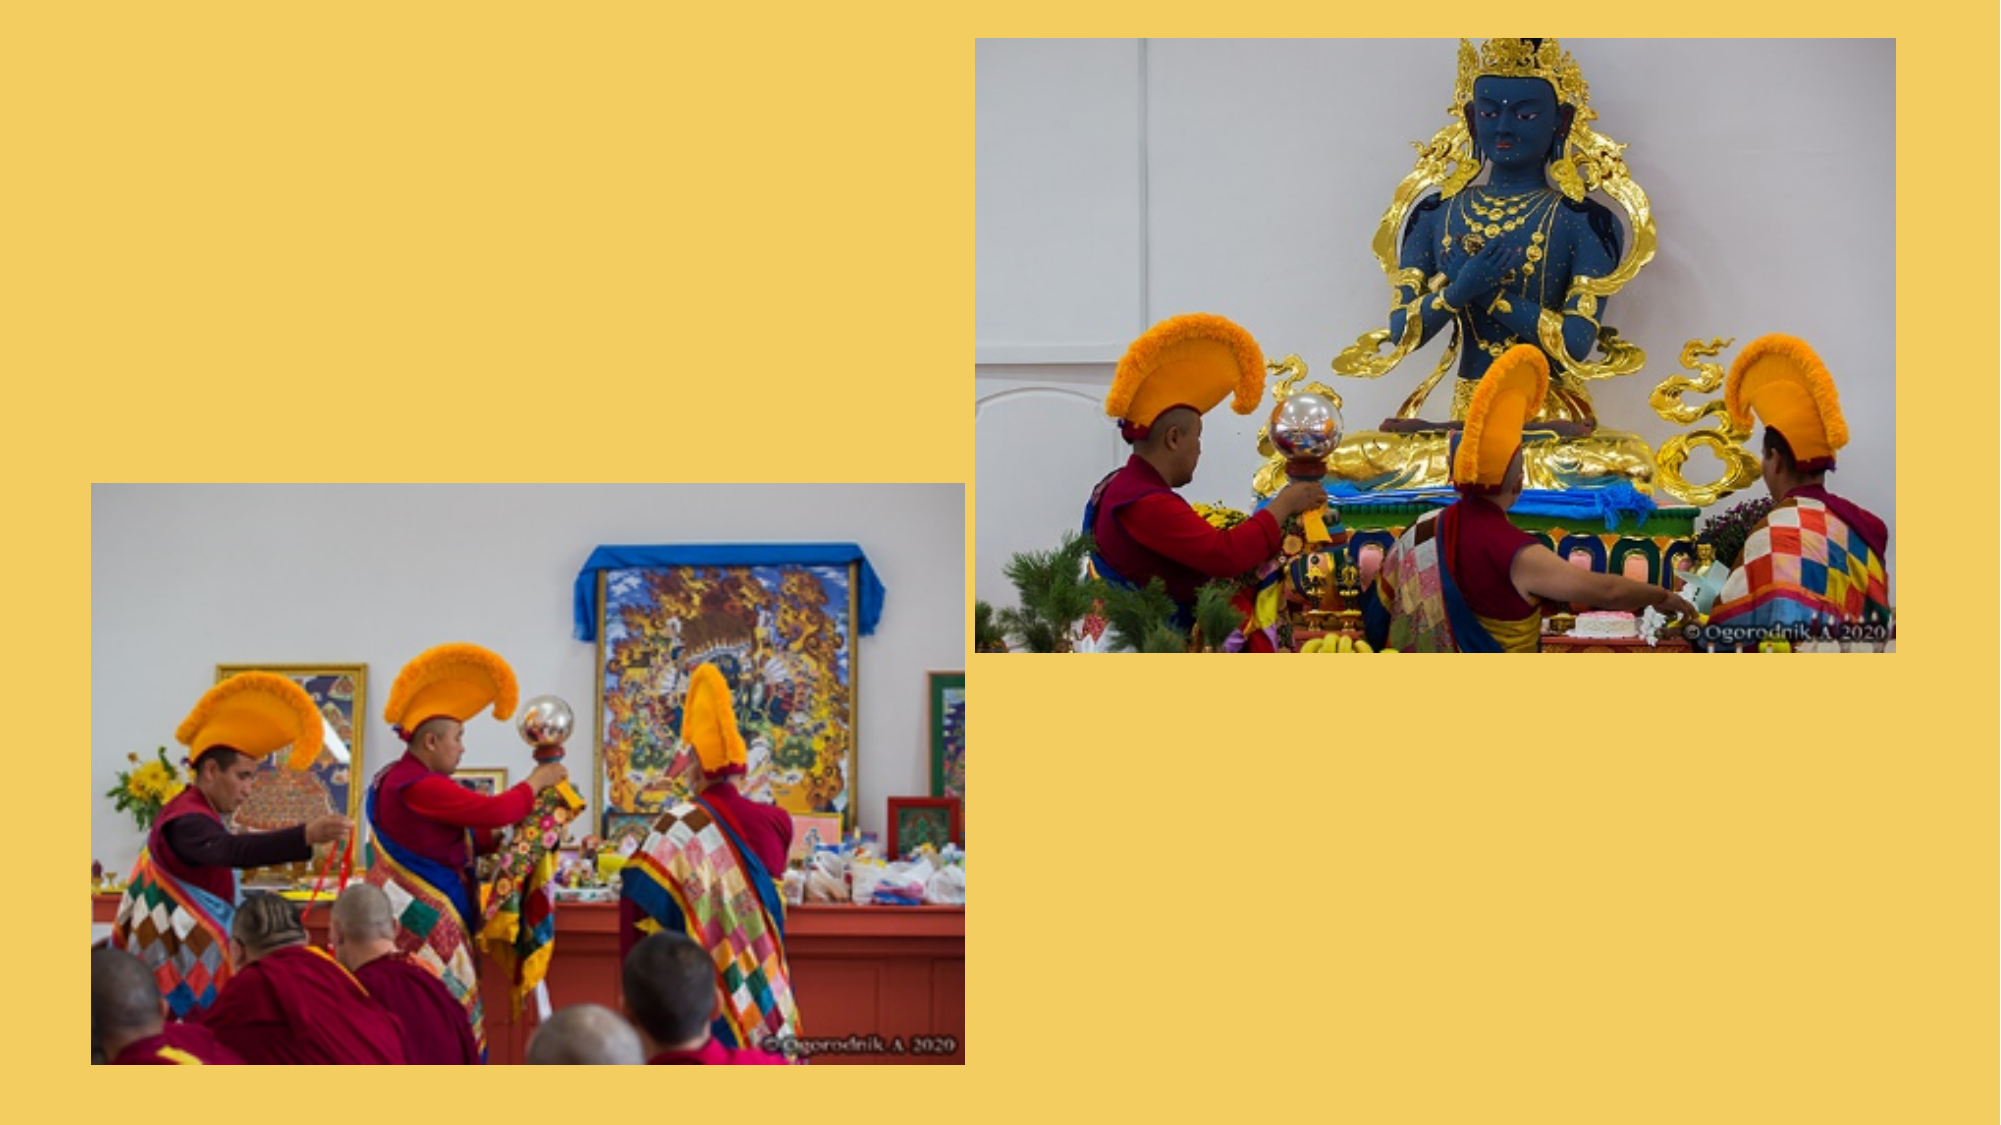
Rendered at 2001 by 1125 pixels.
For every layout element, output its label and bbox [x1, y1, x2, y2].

picture [91, 483, 965, 1065]
picture [974, 37, 1896, 653]
